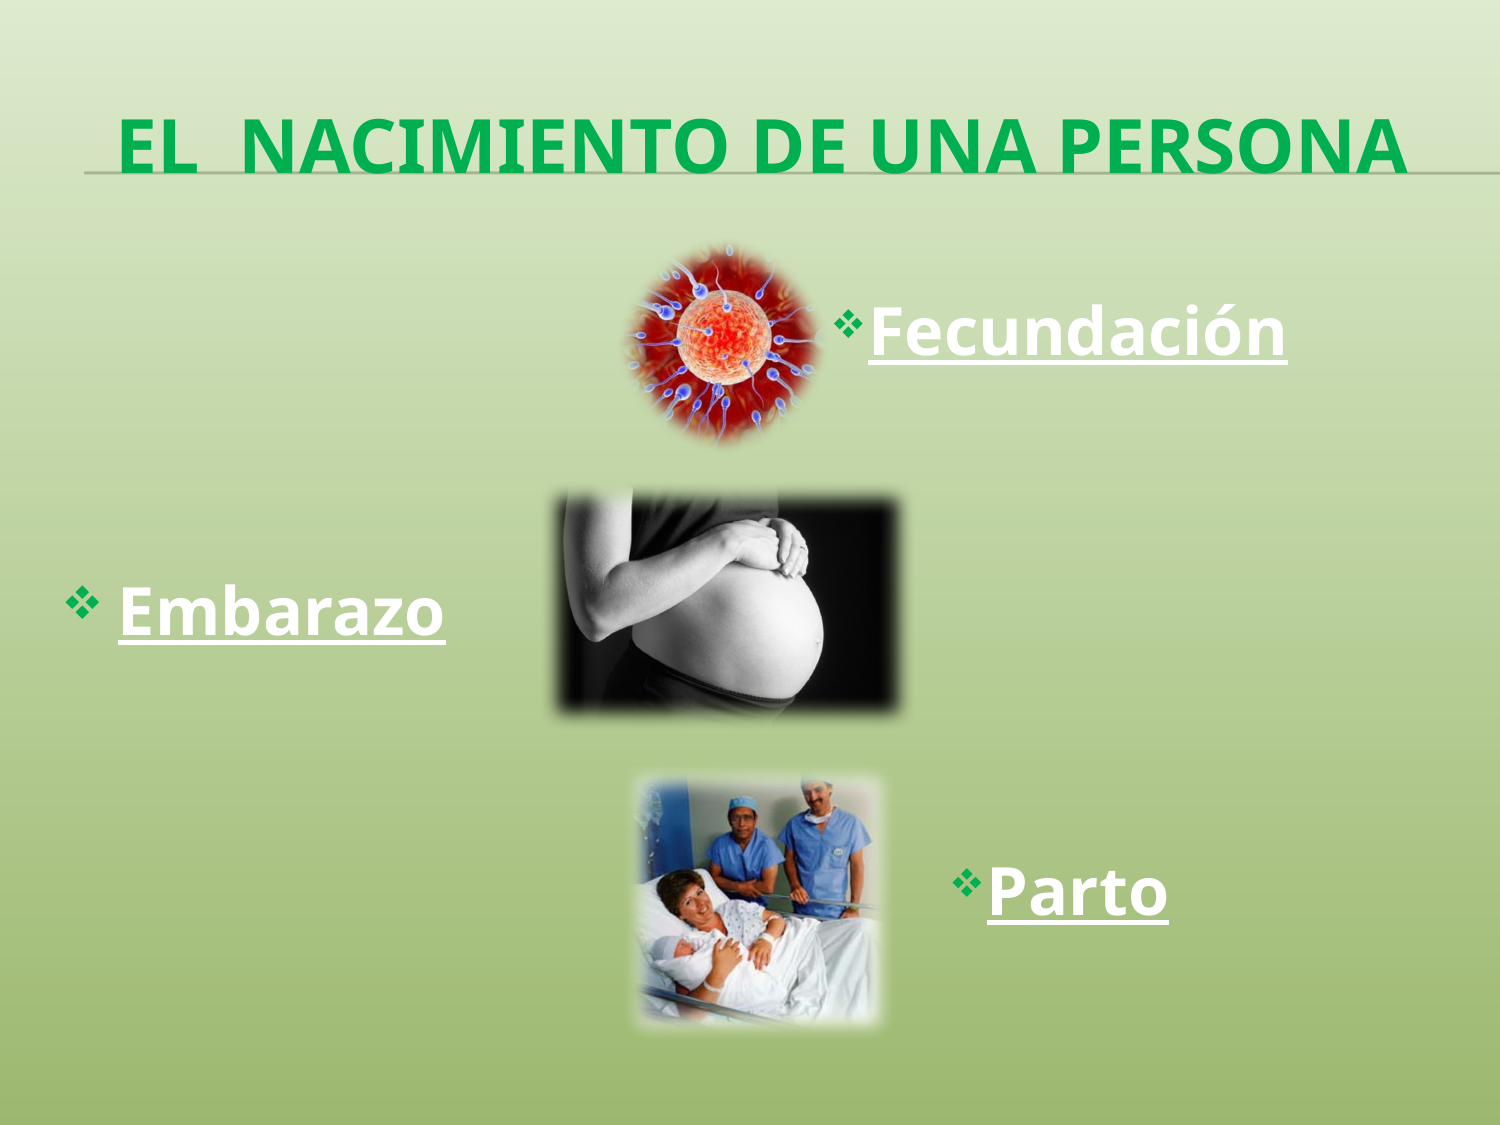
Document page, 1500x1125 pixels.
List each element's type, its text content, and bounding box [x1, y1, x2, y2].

picture [620, 761, 898, 1044]
picture [538, 480, 916, 731]
list Fecundación Embarazo Parto [46, 281, 1472, 1024]
title El nacimiento de una persona [50, 75, 1475, 213]
picture [612, 233, 833, 458]
